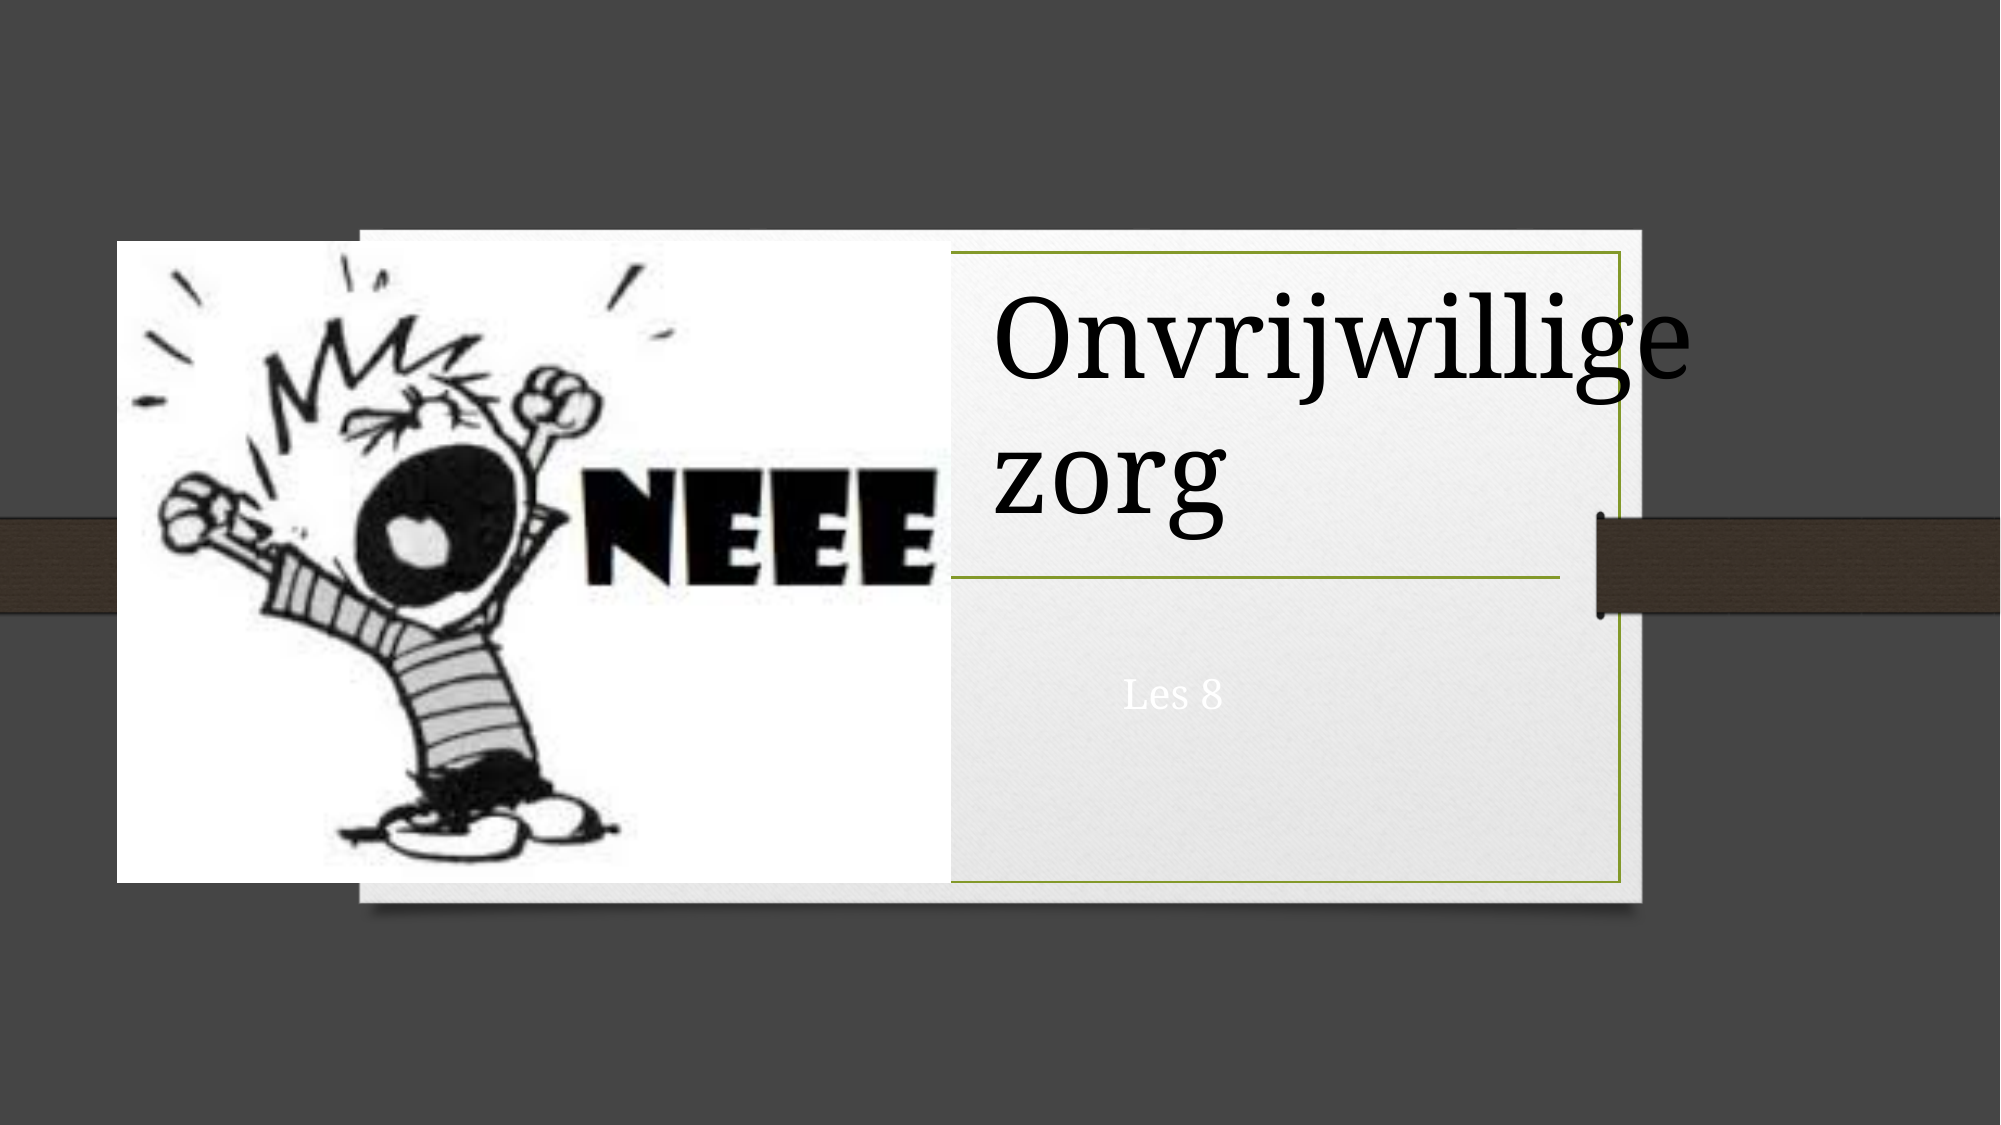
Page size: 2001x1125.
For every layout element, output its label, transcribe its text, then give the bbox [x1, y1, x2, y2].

picture [0, 0, 2001, 1125]
subtitle Les 8 [1107, 660, 1883, 938]
title Onvrijwillige zorg [976, 203, 1883, 544]
